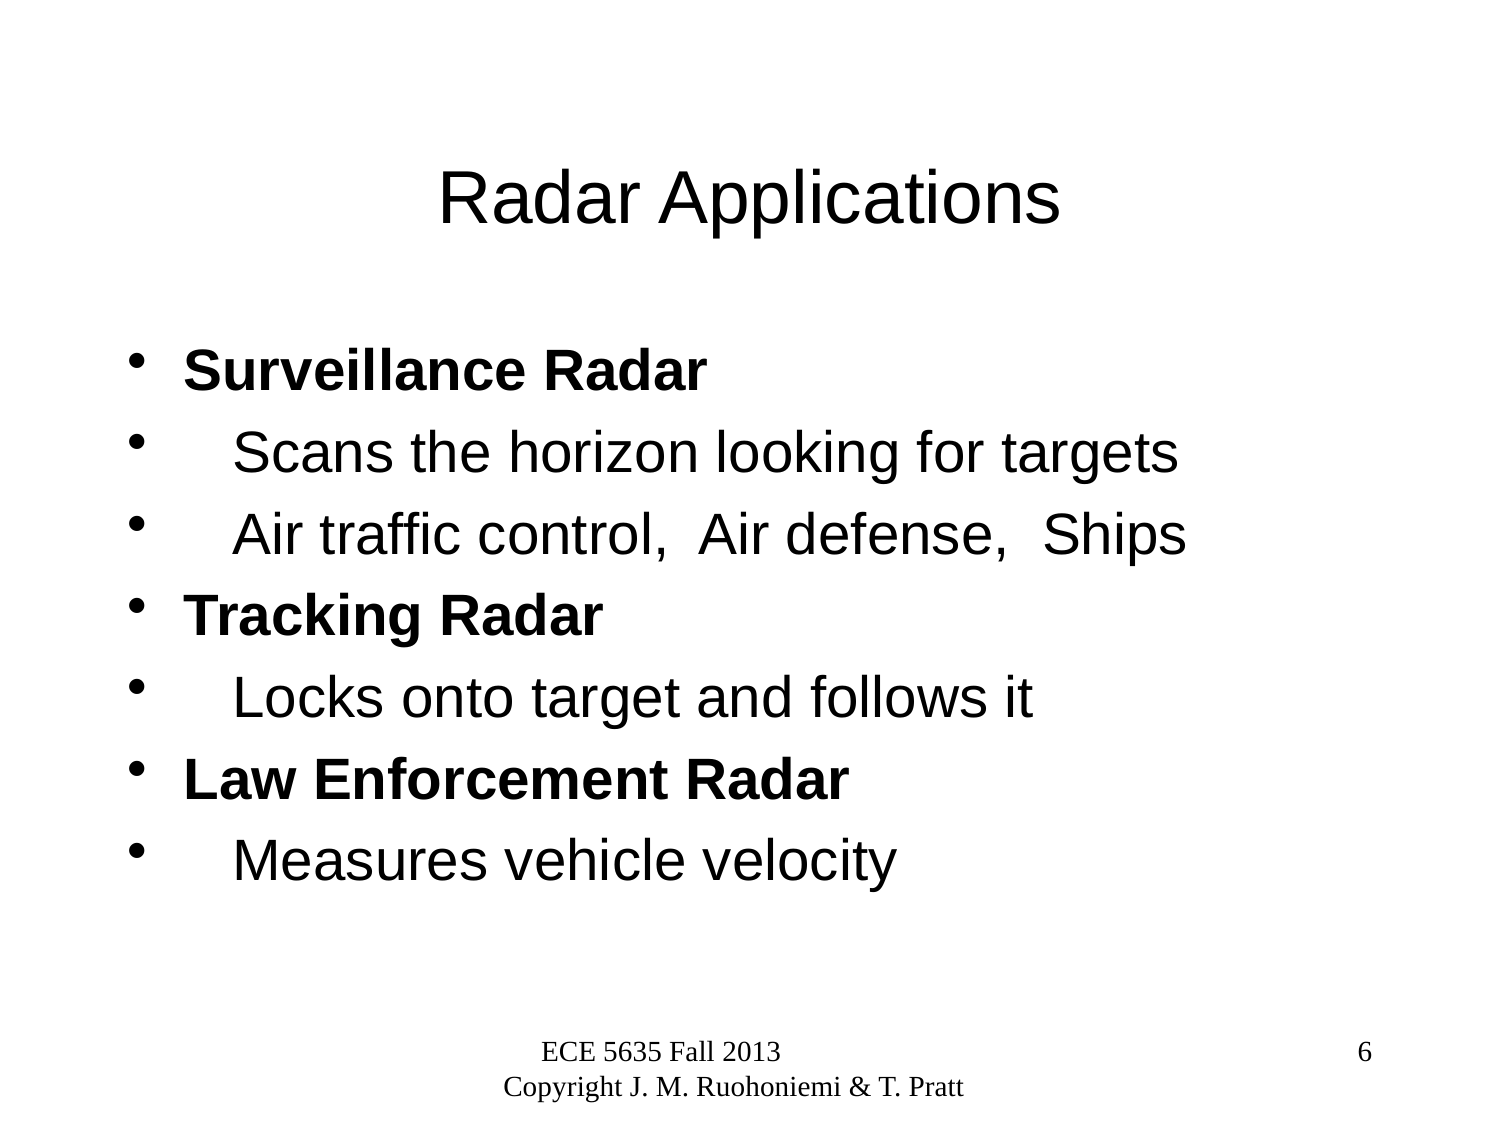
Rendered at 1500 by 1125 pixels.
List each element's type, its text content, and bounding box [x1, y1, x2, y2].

list Surveillance Radar Scans the horizon looking for targets Air traffic control, Air defense, Ships Tracking Radar Locks onto target and follows it Law Enforcement Radar Measures vehicle velocity [112, 324, 1388, 1001]
slide_number 6 [1074, 1024, 1388, 1101]
title Radar Applications [112, 99, 1388, 288]
footer ECE 5635 Fall 2013 Copyright J. M. Ruohoniemi & T. Pratt [487, 1024, 988, 1101]
